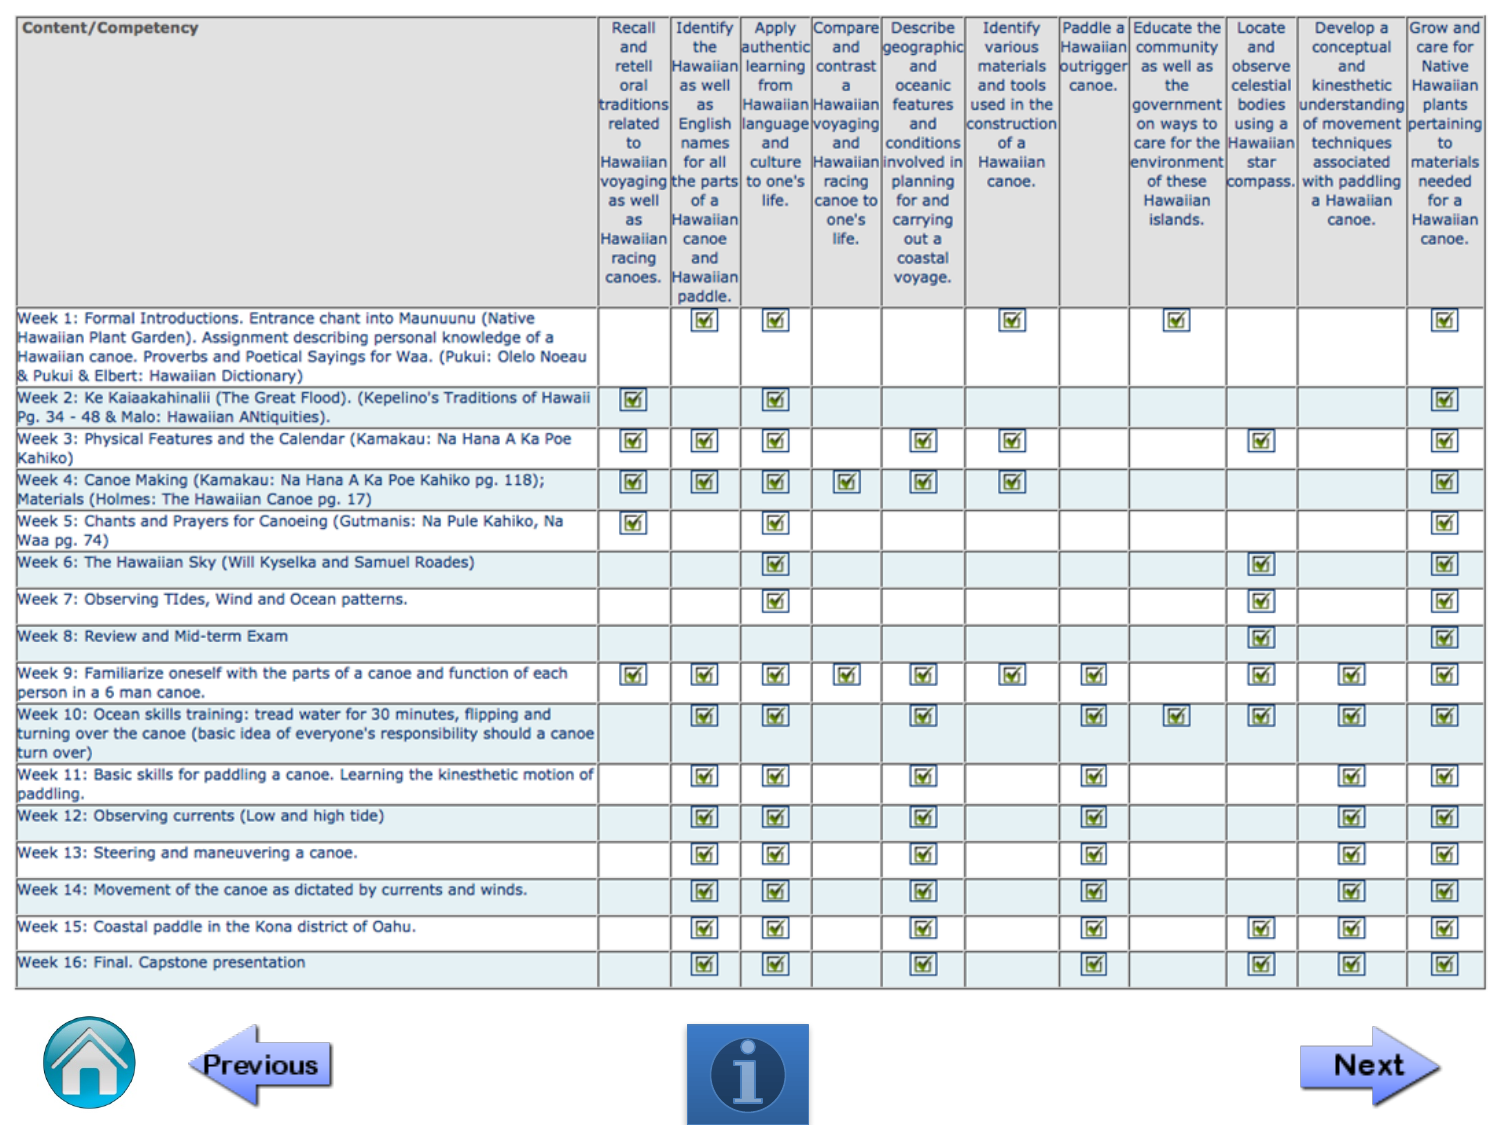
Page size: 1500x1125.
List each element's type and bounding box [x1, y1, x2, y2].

text_box [687, 1024, 809, 1125]
picture [37, 1013, 141, 1113]
picture [1299, 1025, 1447, 1113]
list [0, 0, 1497, 1013]
picture [187, 1023, 338, 1113]
